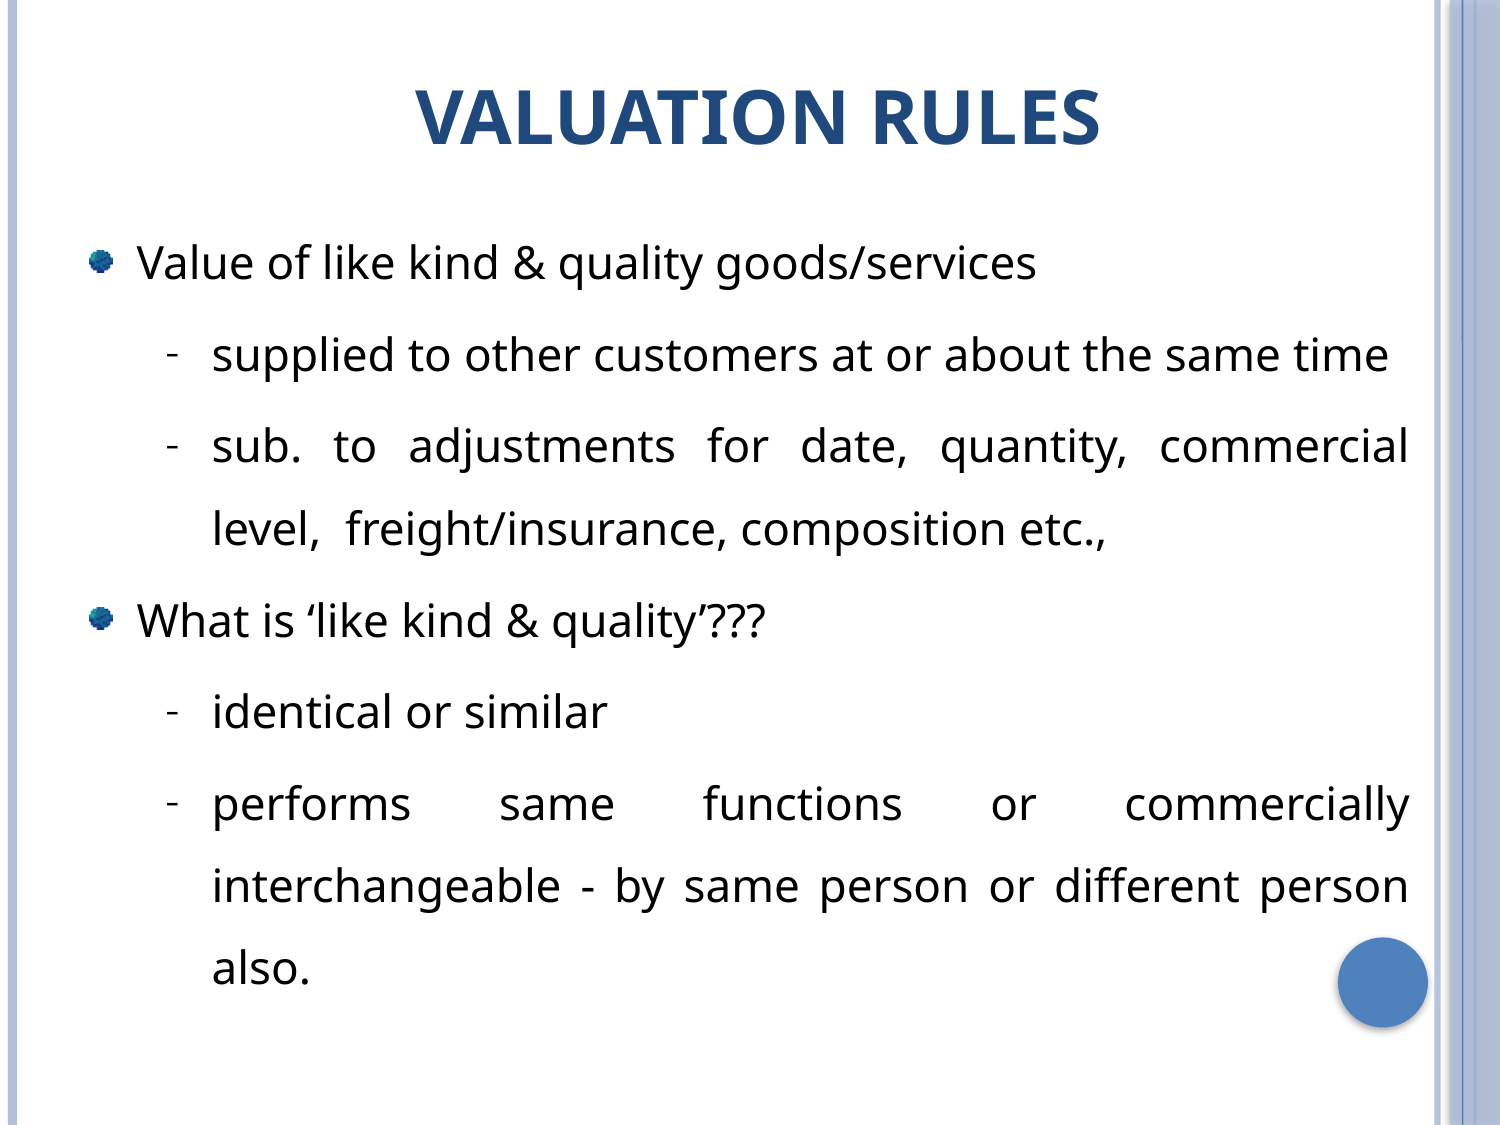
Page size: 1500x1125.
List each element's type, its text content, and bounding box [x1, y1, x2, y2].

text_box Value of like kind & quality goods/services supplied to other customers at or about the same time sub. to adjustments for date, quantity, commercial level, freight/insurance, composition etc., What is ‘like kind & quality’??? identical or similar performs same functions or commercially interchangeable - by same person or different person also. [74, 199, 1425, 1077]
picture [89, 607, 113, 630]
text_box Valuation Rules [324, 62, 1193, 192]
picture [89, 250, 113, 273]
